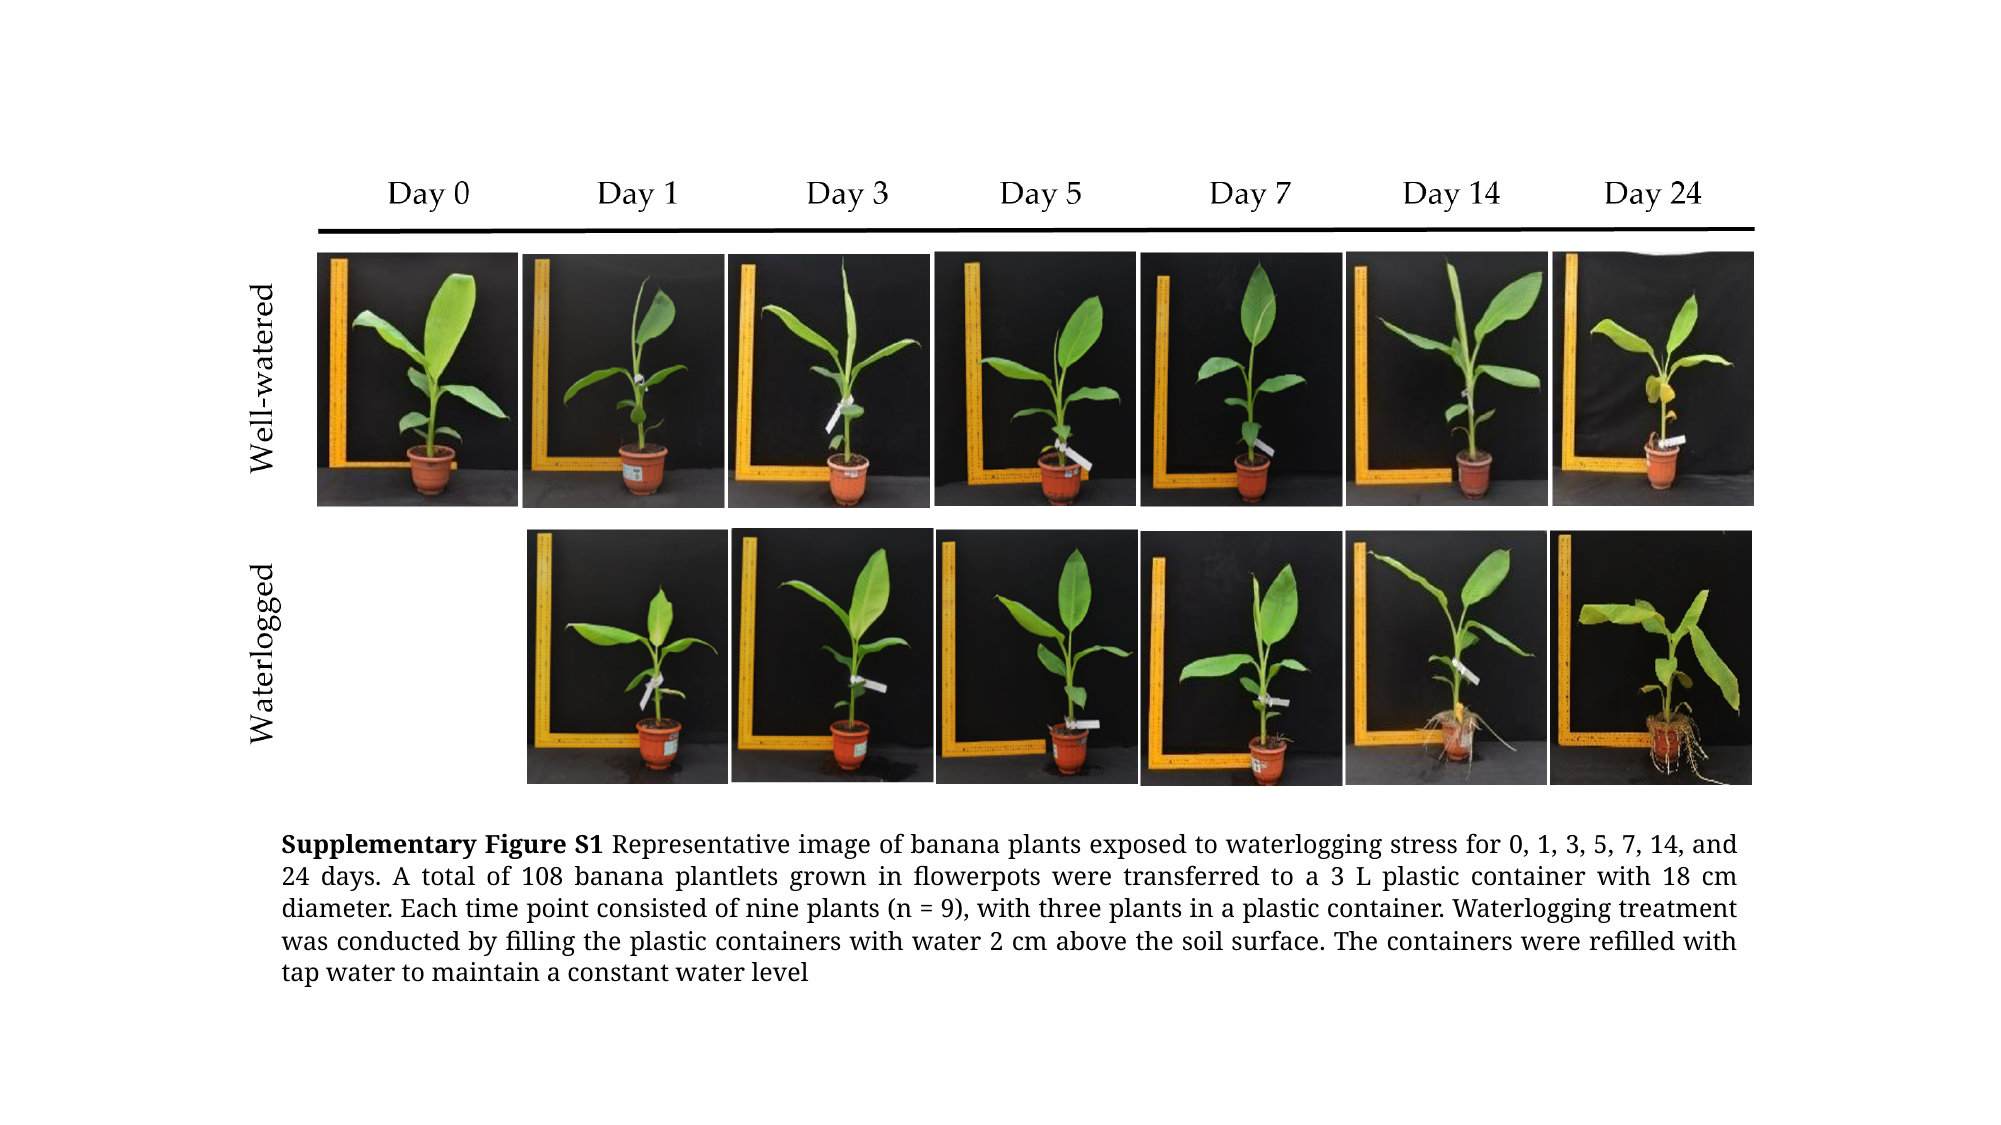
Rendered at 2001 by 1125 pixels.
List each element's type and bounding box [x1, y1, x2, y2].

text_box [229, 162, 1770, 963]
